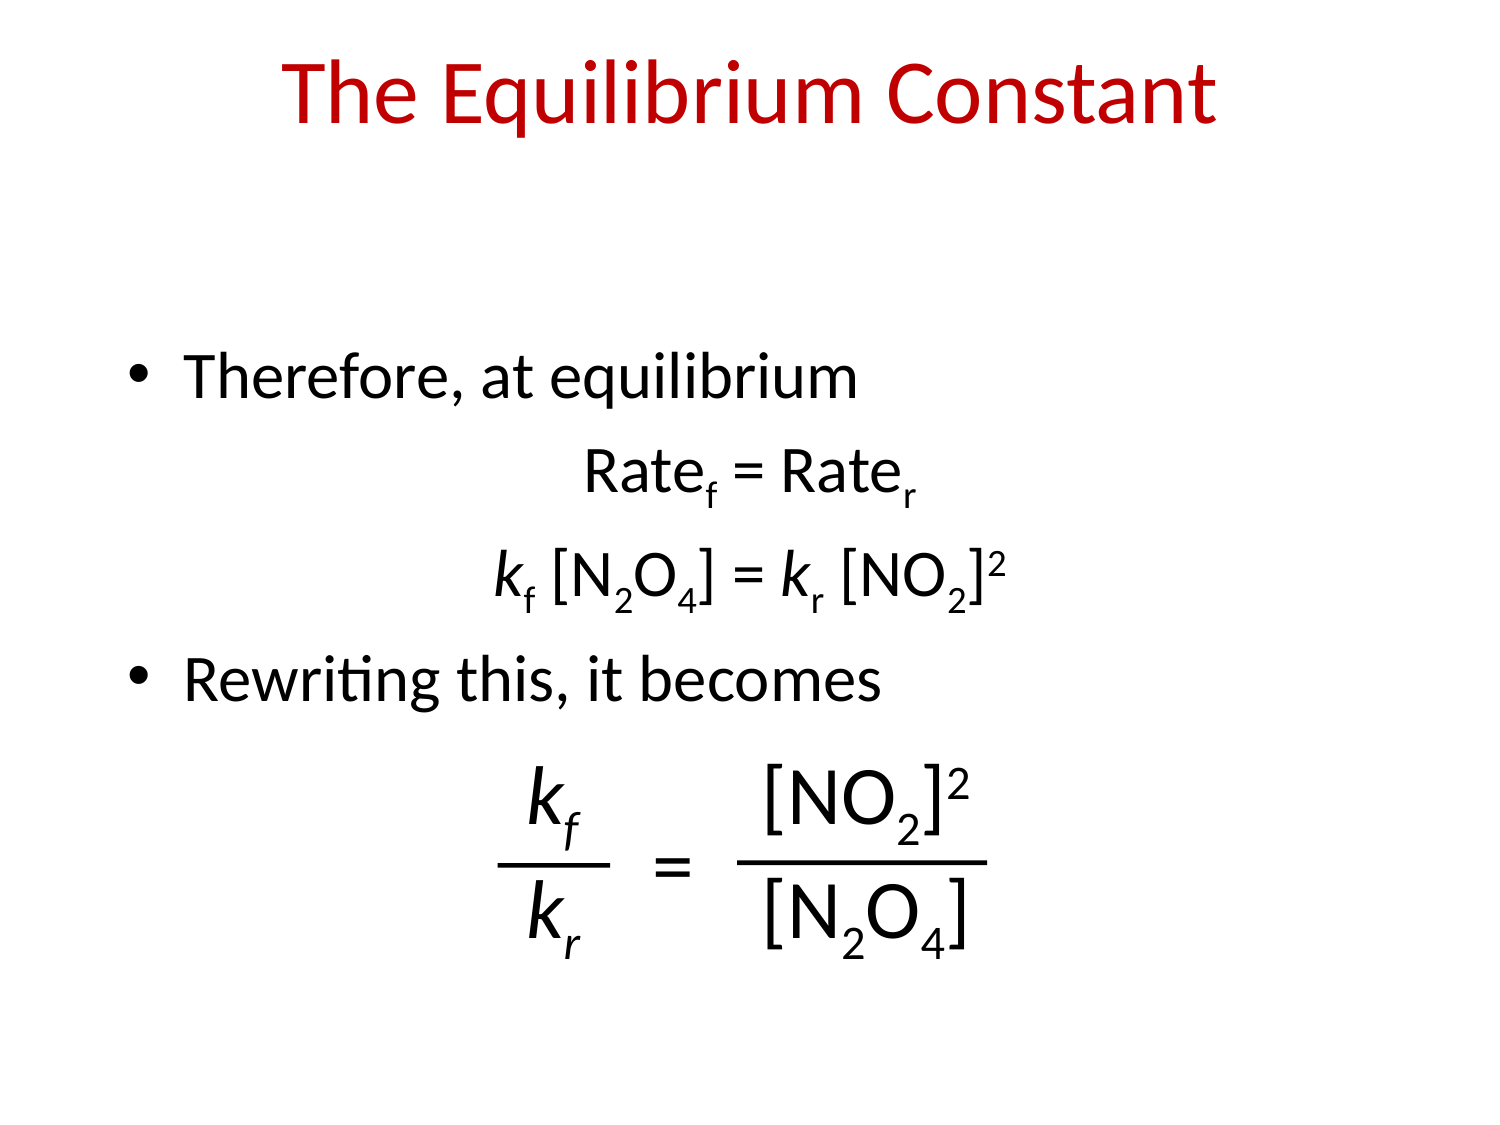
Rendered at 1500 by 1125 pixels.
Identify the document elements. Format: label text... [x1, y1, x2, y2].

text_box The Equilibrium Constant [0, 24, 1500, 213]
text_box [497, 746, 991, 964]
text_box Therefore, at equilibrium Ratef = Rater kf [N2O4] = kr [NO2]2 Rewriting this, it becomes [112, 324, 1388, 713]
